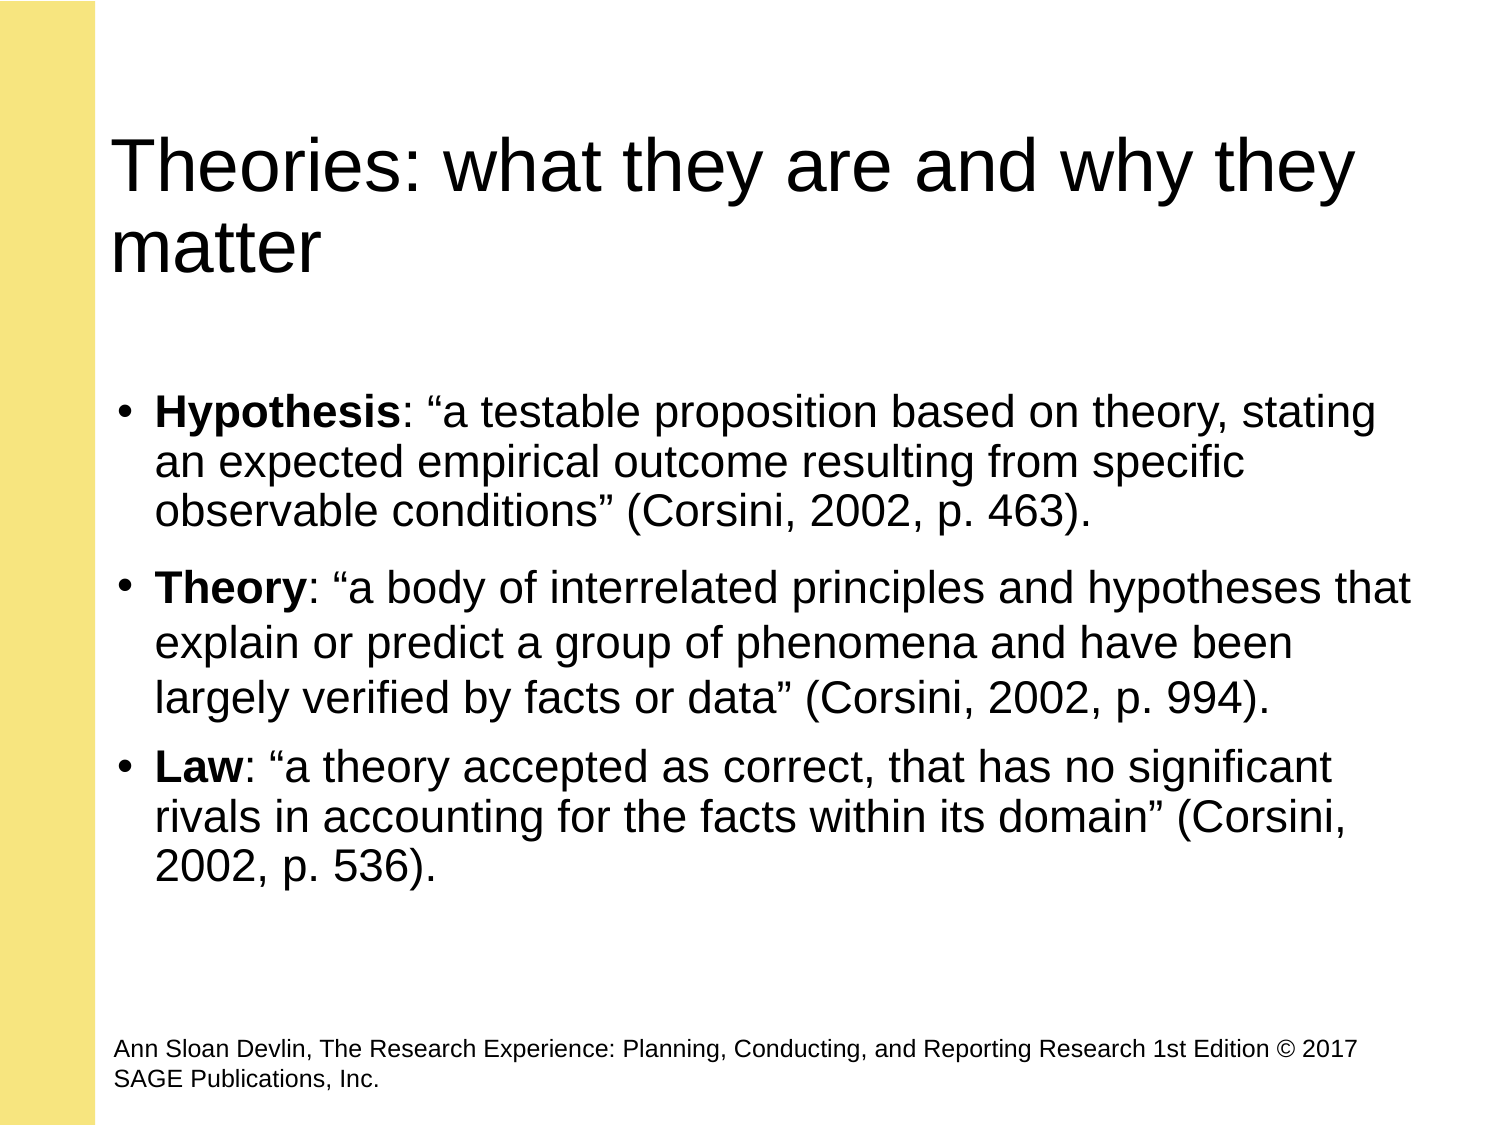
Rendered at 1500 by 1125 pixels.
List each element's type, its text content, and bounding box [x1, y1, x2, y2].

title Theories: what they are and why they matter [95, 108, 1384, 307]
list Hypothesis: “a testable proposition based on theory, stating an expected empirical outcome resulting from specific observable conditions” (Corsini, 2002, p. 463). Theory: “a body of interrelated principles and hypotheses that explain or predict a group of phenomena and have been largely verified by facts or data” (Corsini, 2002, p. 994). Law: “a theory accepted as correct, that has no significant rivals in accounting for the facts within its domain” (Corsini, 2002, p. 536). [102, 380, 1448, 921]
picture [0, 1, 96, 1125]
